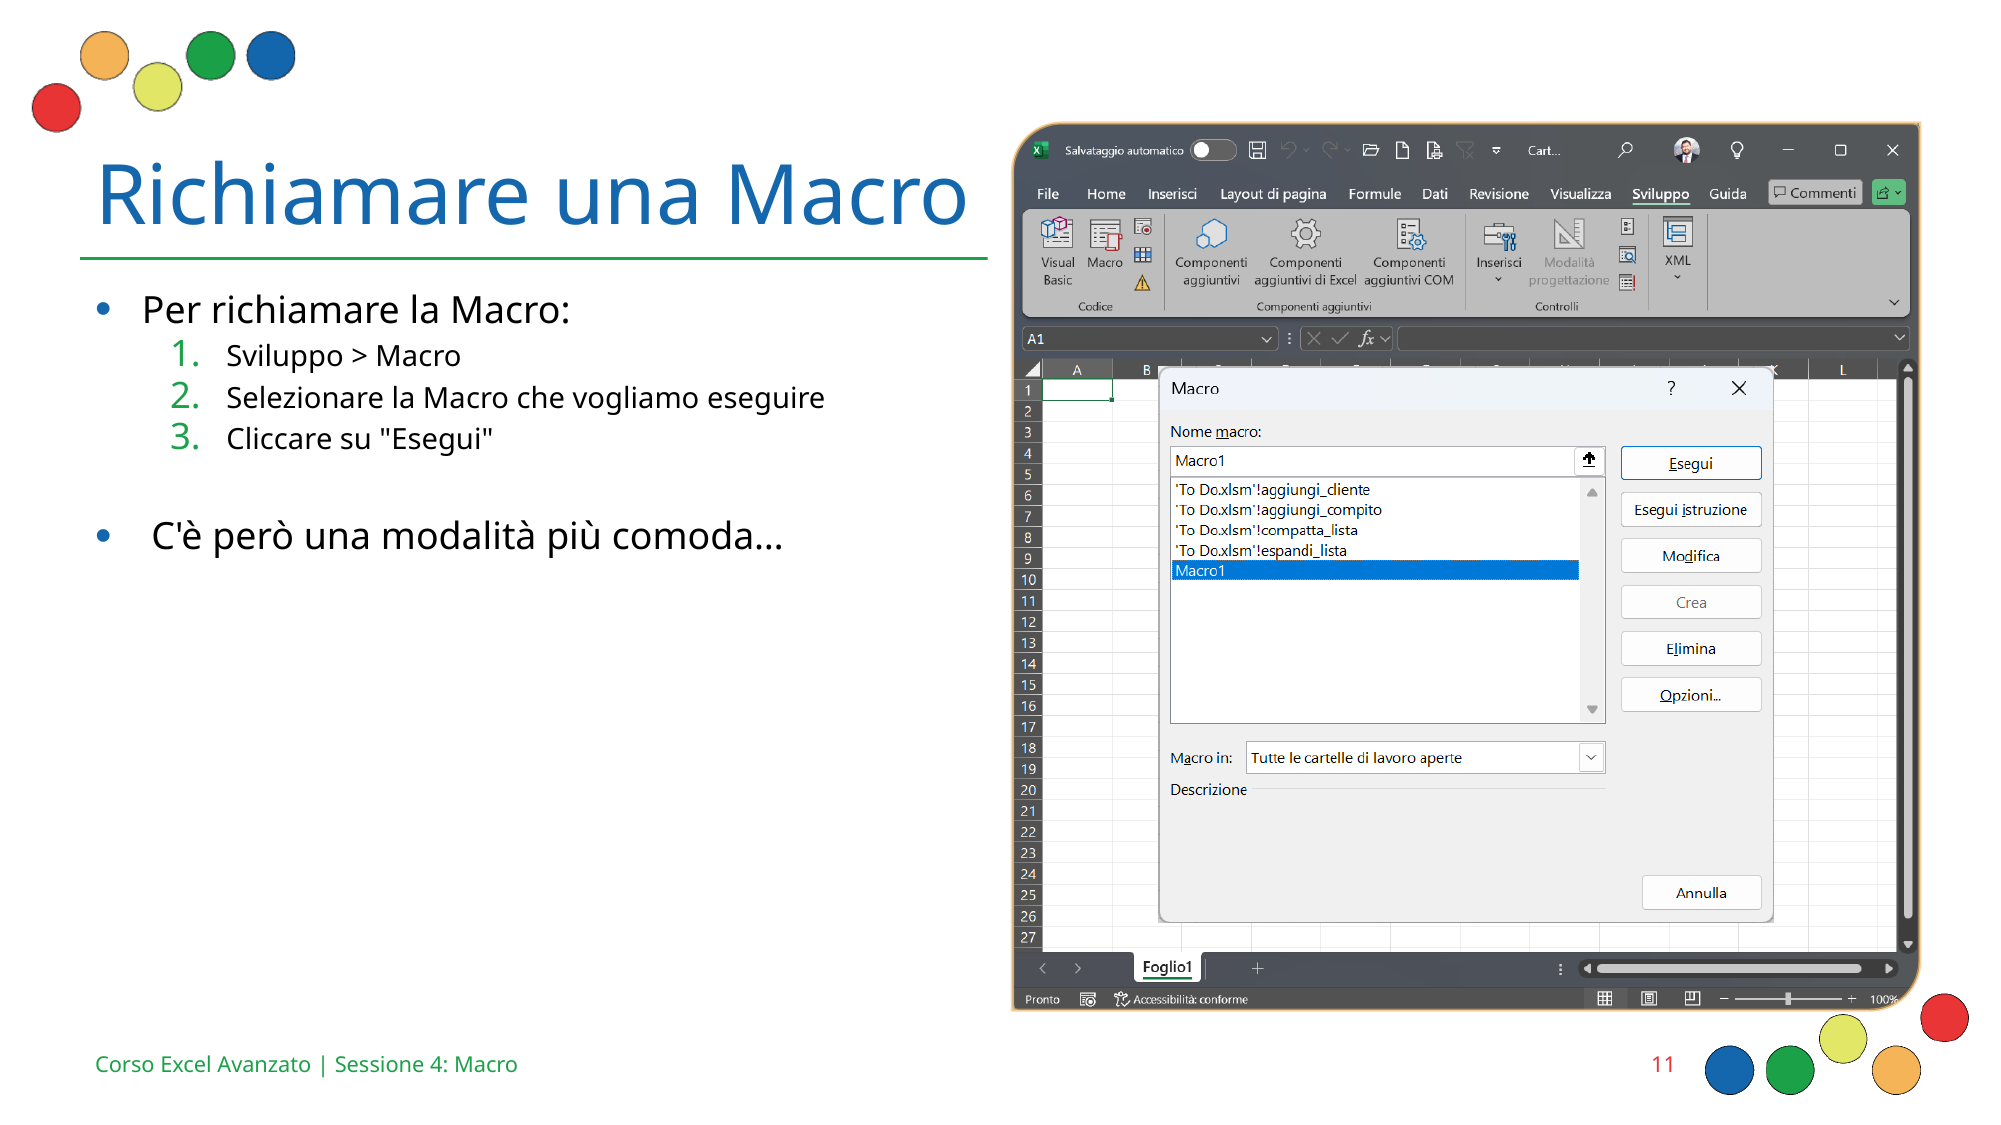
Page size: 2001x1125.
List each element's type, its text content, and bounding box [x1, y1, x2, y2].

list Per richiamare la Macro: Sviluppo > Macro Selezionare la Macro che vogliamo eseguire Cliccare su "Esegui" C'è però una modalità più comoda… [80, 278, 988, 1011]
picture [29, 30, 295, 135]
footer Corso Excel Avanzato | Sessione 4: Macro [80, 1035, 1571, 1096]
picture [1012, 122, 1971, 1096]
title Richiamare una Macro [80, 123, 988, 259]
slide_number 11 [1583, 1035, 1692, 1096]
